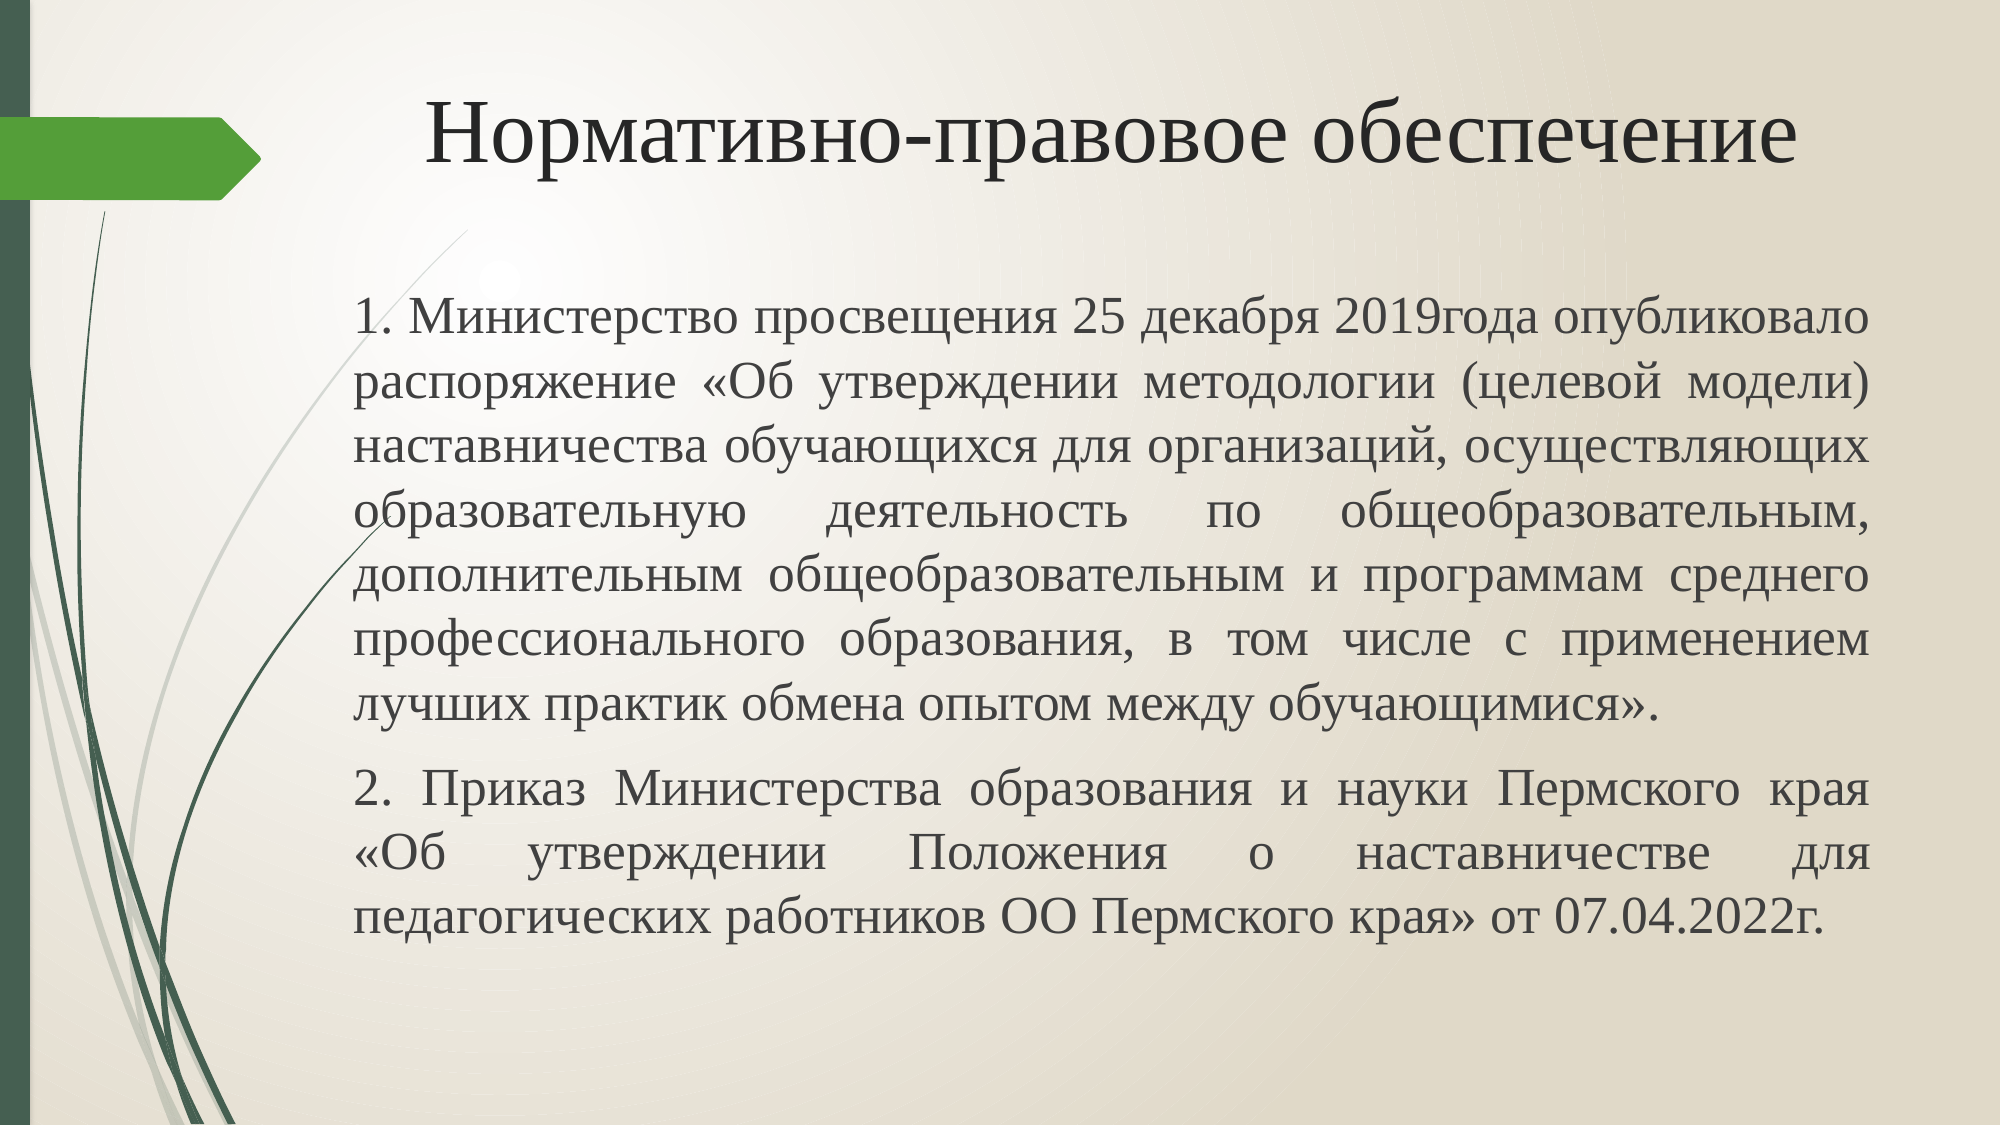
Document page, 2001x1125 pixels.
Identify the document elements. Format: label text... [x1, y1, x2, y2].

list 1. Министерство просвещения 25 декабря 2019года опубликовало распоряжение «Об утверждении методологии (целевой модели) наставничества обучающихся для организаций, осуществляющих образовательную деятельность по общеобразовательным, дополнительным общеобразовательным и программам среднего профессионального образования, в том числе с применением лучших практик обмена опытом между обучающимися». 2. Приказ Министерства образования и науки Пермского края «Об утверждении Положения о наставничестве для педагогических работников ОО Пермского края» от 07.04.2022г. [338, 272, 1888, 970]
title Нормативно-правовое обеспечение [338, 62, 1888, 272]
